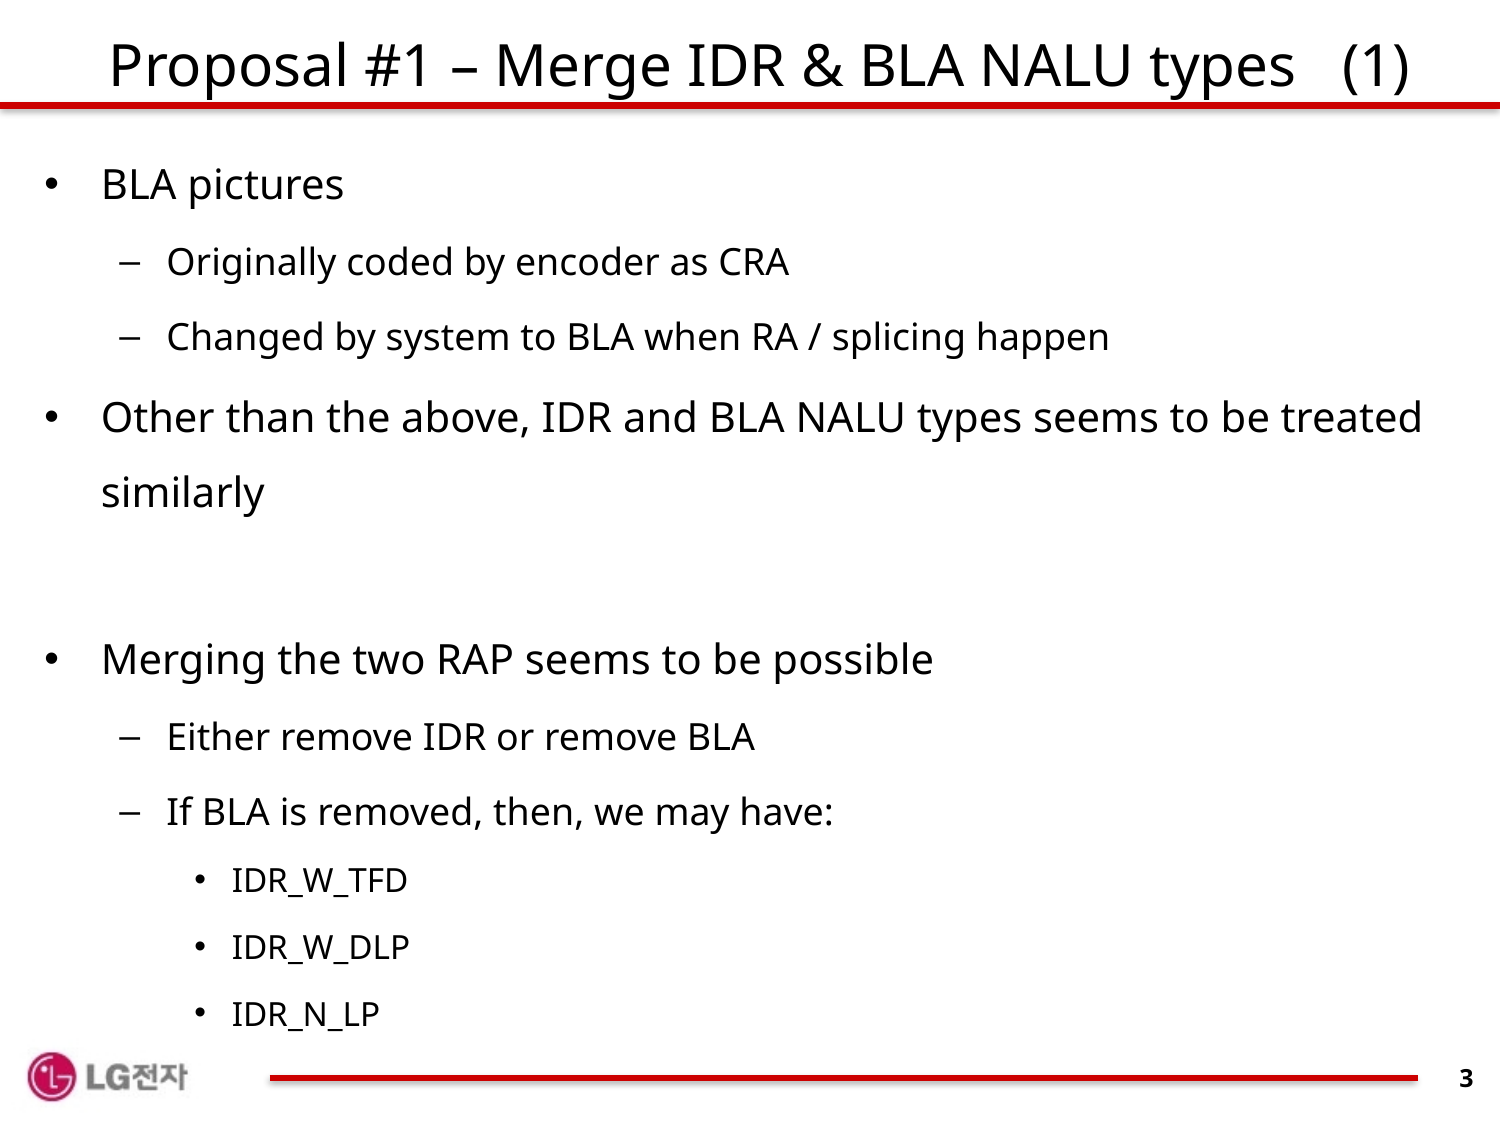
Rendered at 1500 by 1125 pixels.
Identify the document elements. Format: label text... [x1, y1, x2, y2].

slide_number 3 [1417, 1054, 1489, 1114]
list BLA pictures Originally coded by encoder as CRA Changed by system to BLA when RA / splicing happen Other than the above, IDR and BLA NALU types seems to be treated similarly Merging the two RAP seems to be possible Either remove IDR or remove BLA If BLA is removed, then, we may have: IDR_W_TFD IDR_W_DLP IDR_N_LP [29, 125, 1471, 1059]
title Proposal #1 – Merge IDR & BLA NALU types (1) [93, 32, 1500, 94]
picture [0, 1037, 249, 1125]
